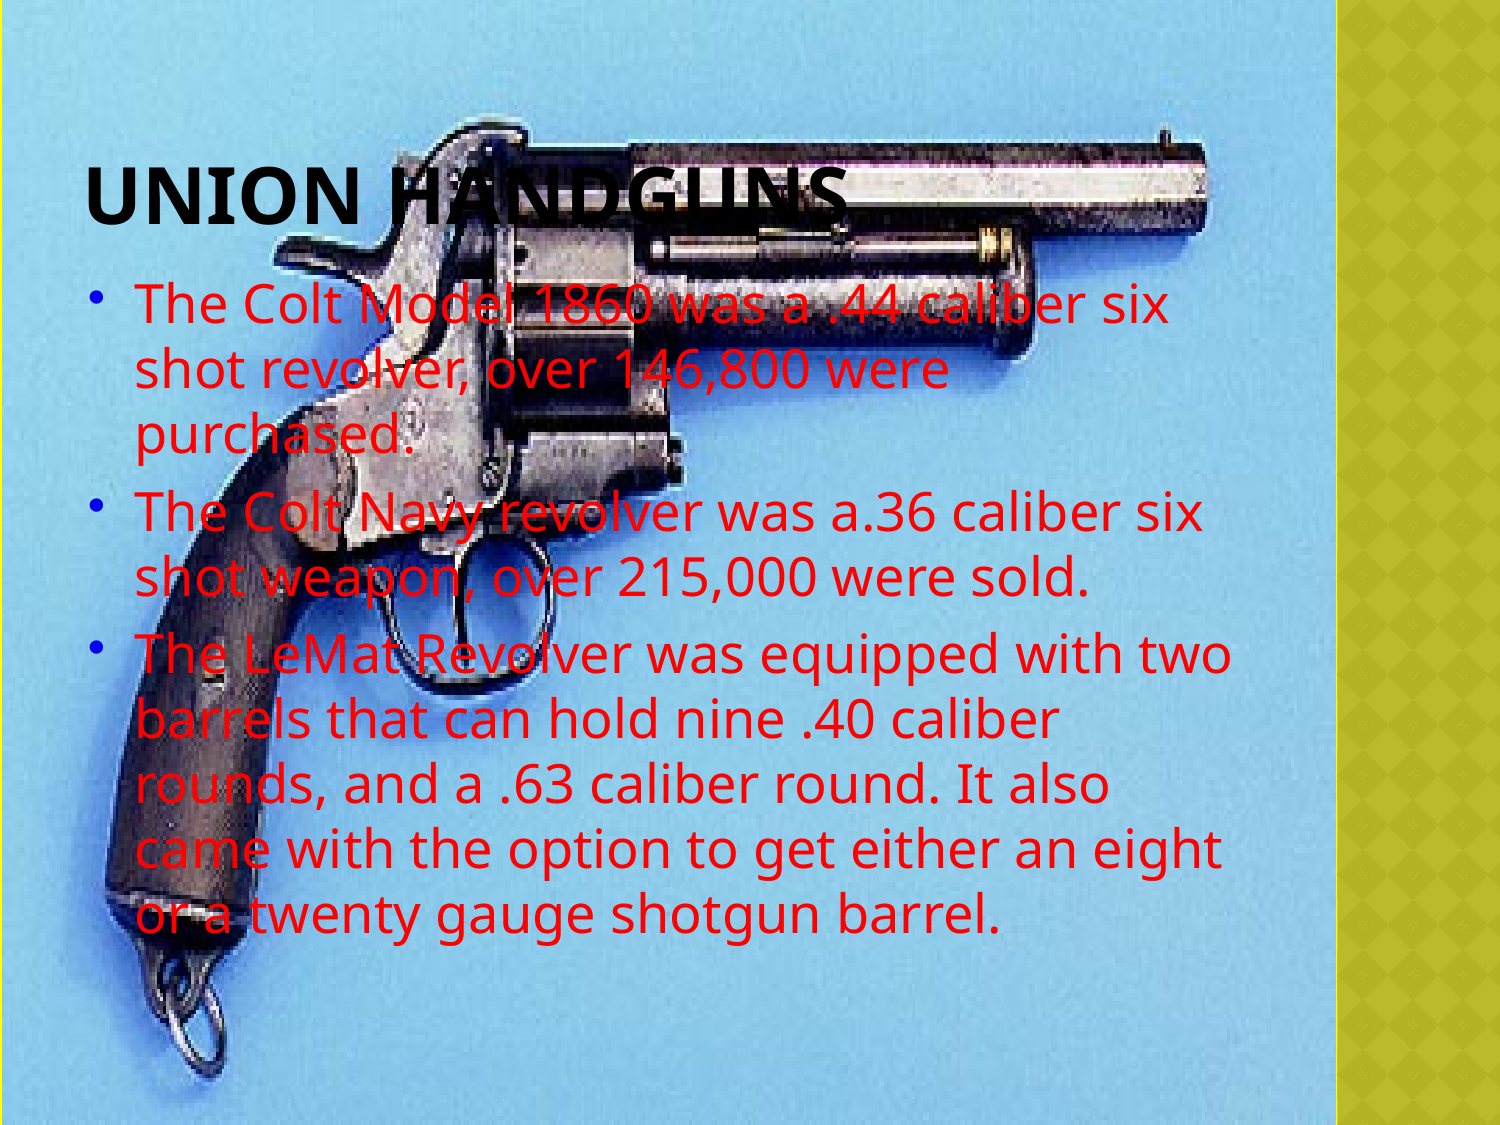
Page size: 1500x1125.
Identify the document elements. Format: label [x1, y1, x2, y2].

picture [2, 0, 1337, 1125]
